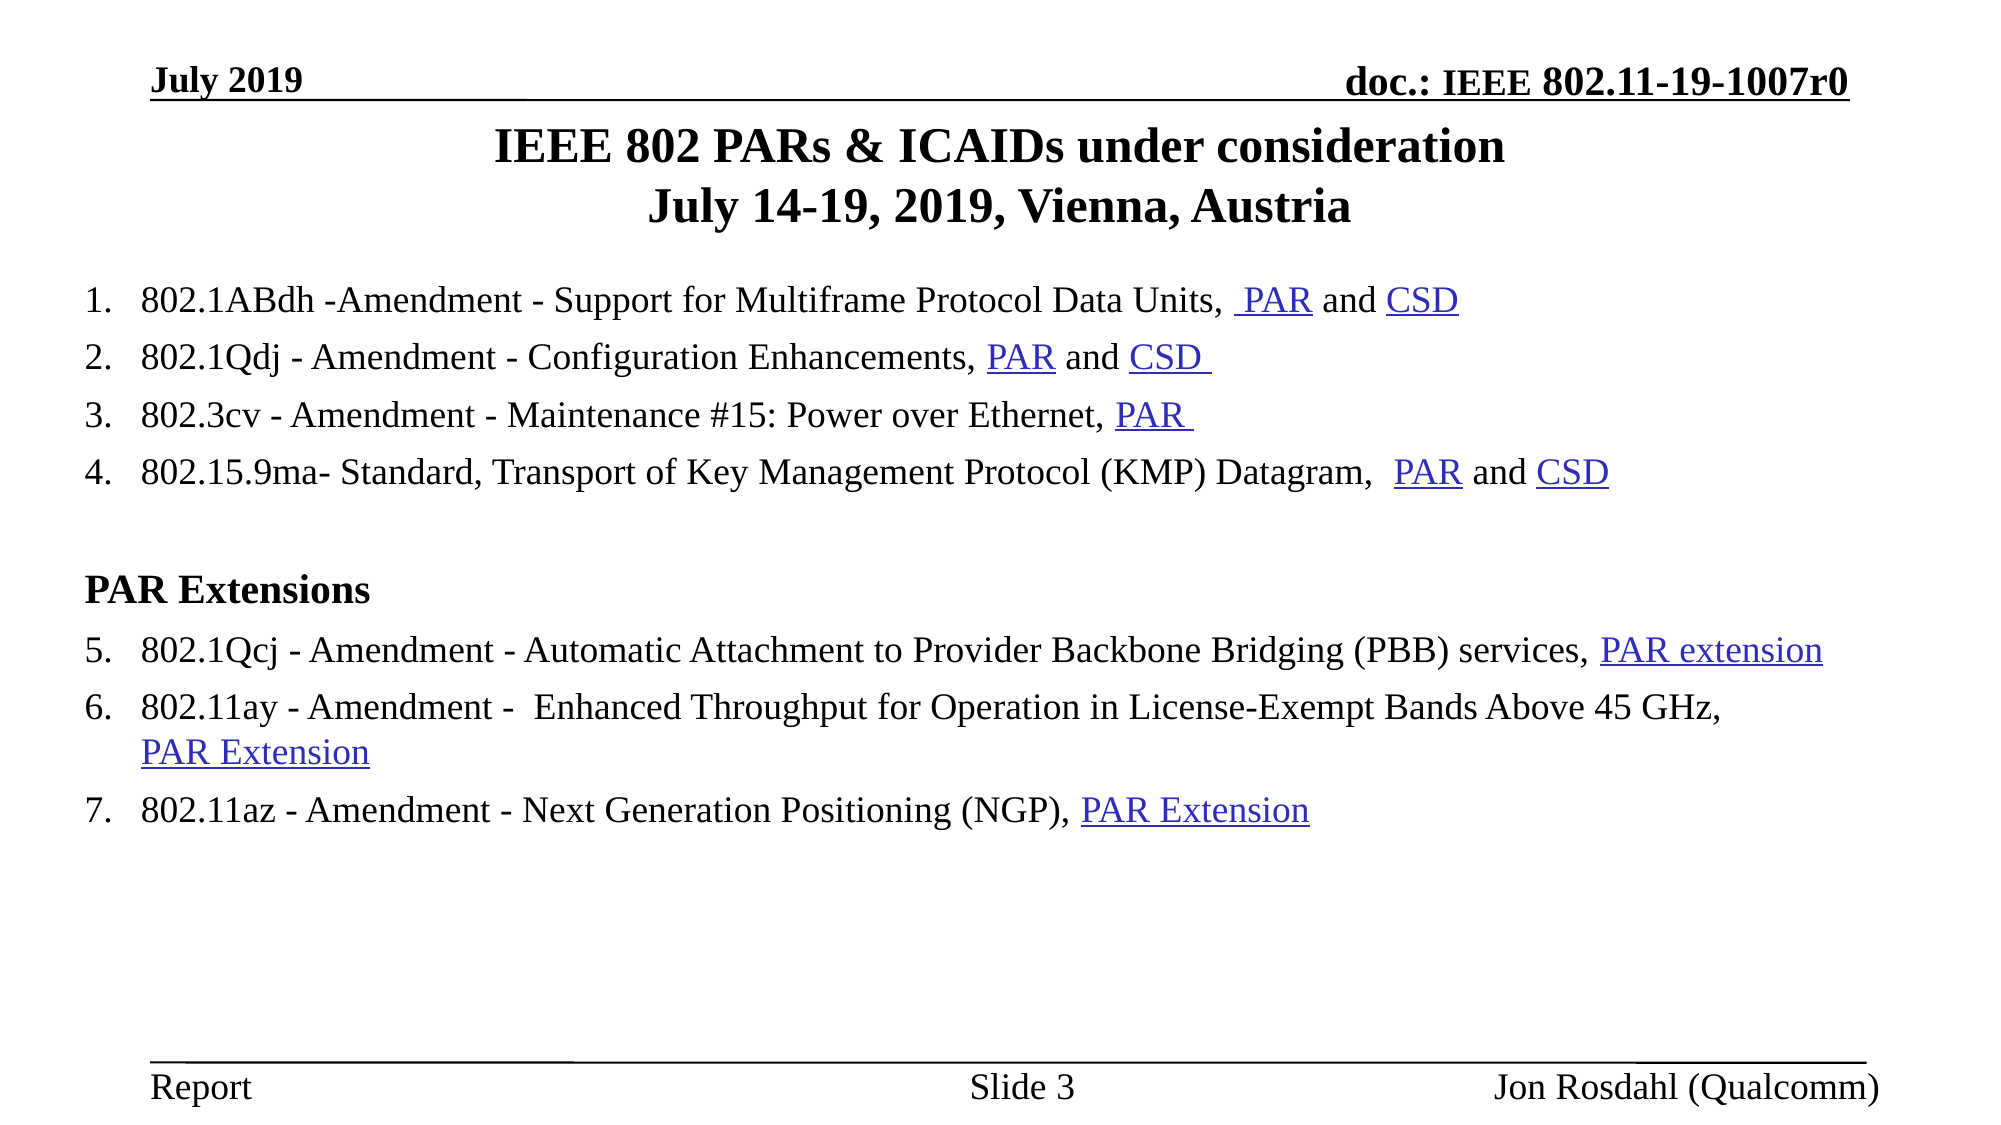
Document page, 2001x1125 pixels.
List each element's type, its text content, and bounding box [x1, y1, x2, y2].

footer Jon Rosdahl (Qualcomm) [1436, 1061, 1881, 1108]
list 802.1ABdh -Amendment - Support for Multiframe Protocol Data Units, PAR and CSD 802.1Qdj - Amendment - Configuration Enhancements, PAR and CSD 802.3cv - Amendment - Maintenance #15: Power over Ethernet, PAR 802.15.9ma- Standard, Transport of Key Management Protocol (KMP) Datagram, PAR and CSD PAR Extensions 802.1Qcj - Amendment - Automatic Attachment to Provider Backbone Bridging (PBB) services, PAR extension 802.11ay - Amendment - Enhanced Throughput for Operation in License-Exempt Bands Above 45 GHz, PAR Extension 802.11az - Amendment - Next Generation Positioning (NGP), PAR Extension [69, 266, 1931, 1027]
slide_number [149, 49, 431, 100]
slide_number Slide 3 [950, 1061, 1095, 1125]
title IEEE 802 PARs & ICAIDs under consideration July 14-19, 2019, Vienna, Austria [149, 112, 1850, 232]
